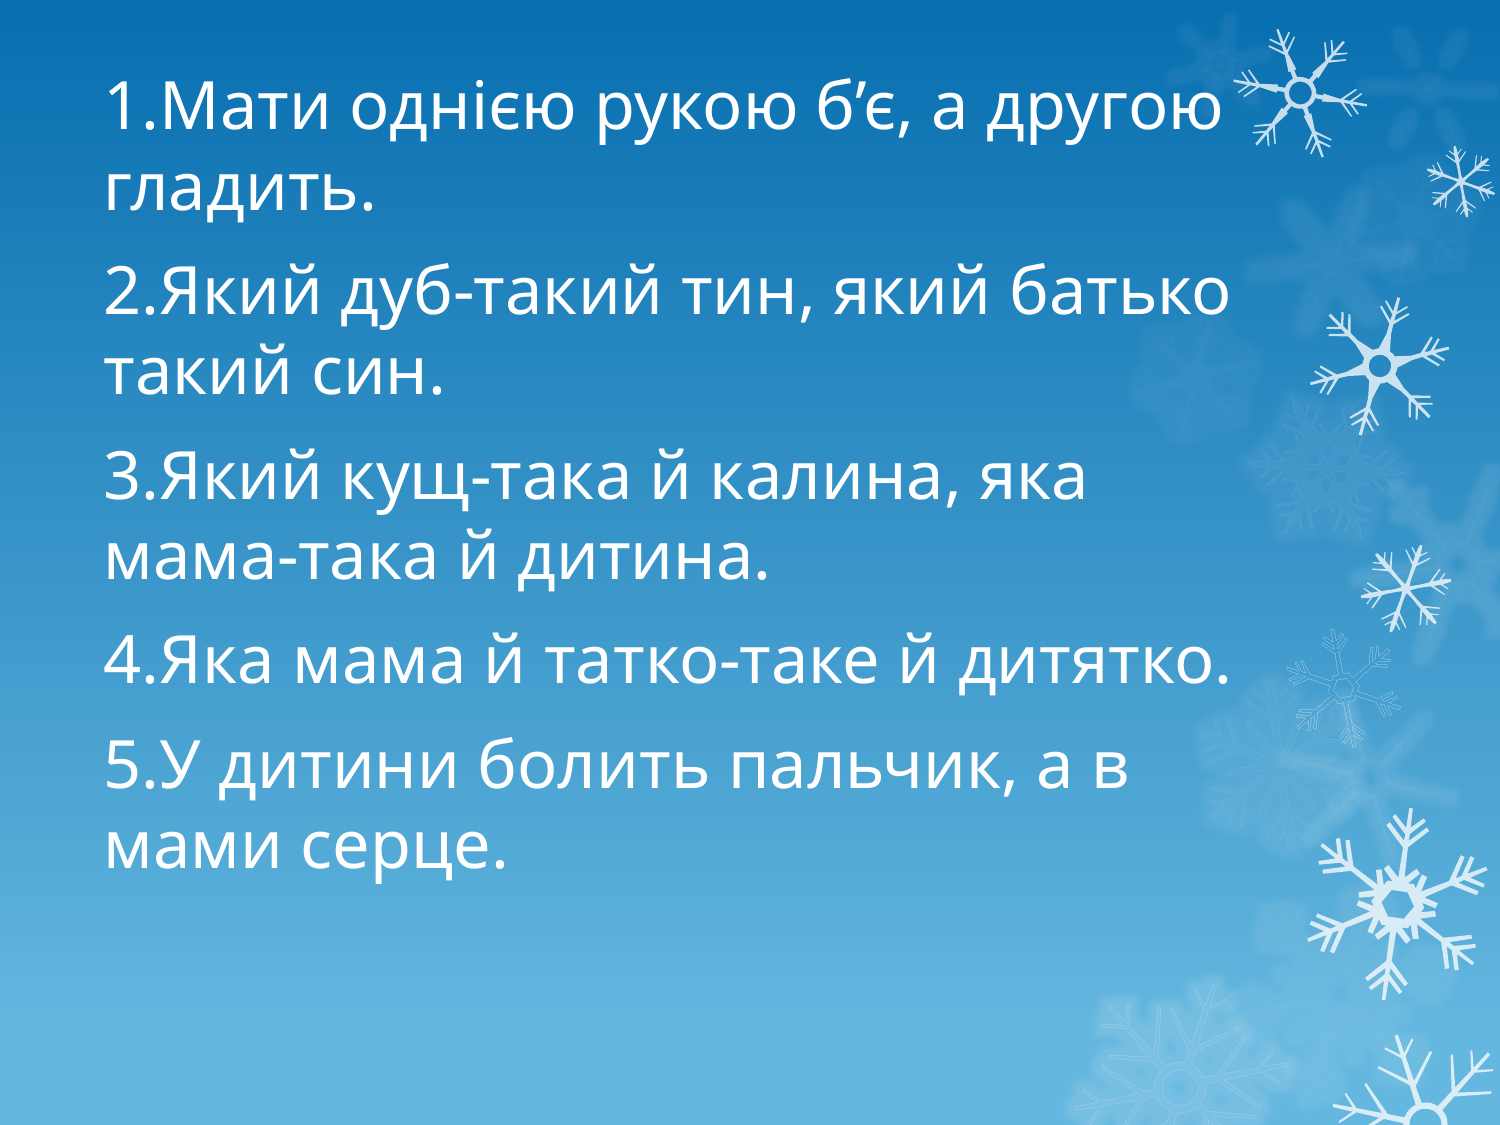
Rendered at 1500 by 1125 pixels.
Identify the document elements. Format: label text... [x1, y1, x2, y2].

list 1.Мати однією рукою б’є, а другою гладить. 2.Який дуб-такий тин, який батько такий син. 3.Який кущ-така й калина, яка мама-така й дитина. 4.Яка мама й татко-таке й дитятко. 5.У дитини болить пальчик, а в мами серце. [88, 42, 1258, 903]
